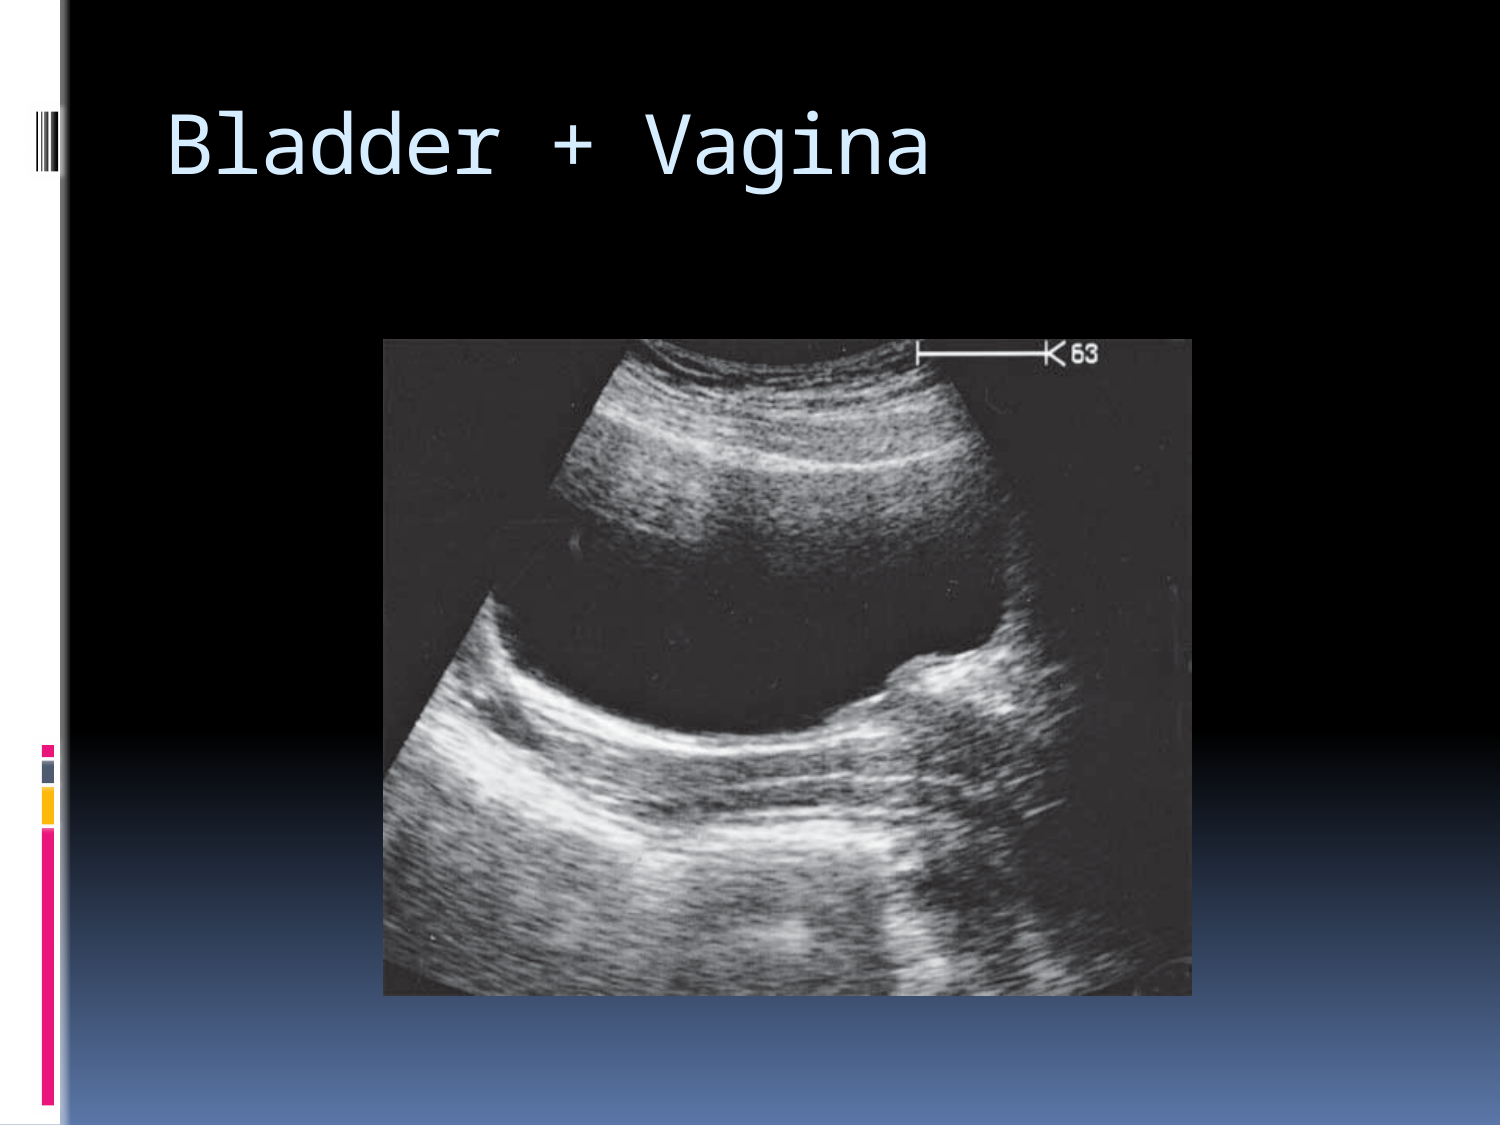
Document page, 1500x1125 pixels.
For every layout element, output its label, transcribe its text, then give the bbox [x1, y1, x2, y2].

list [383, 339, 1192, 997]
title Bladder + Vagina [150, 83, 1425, 234]
